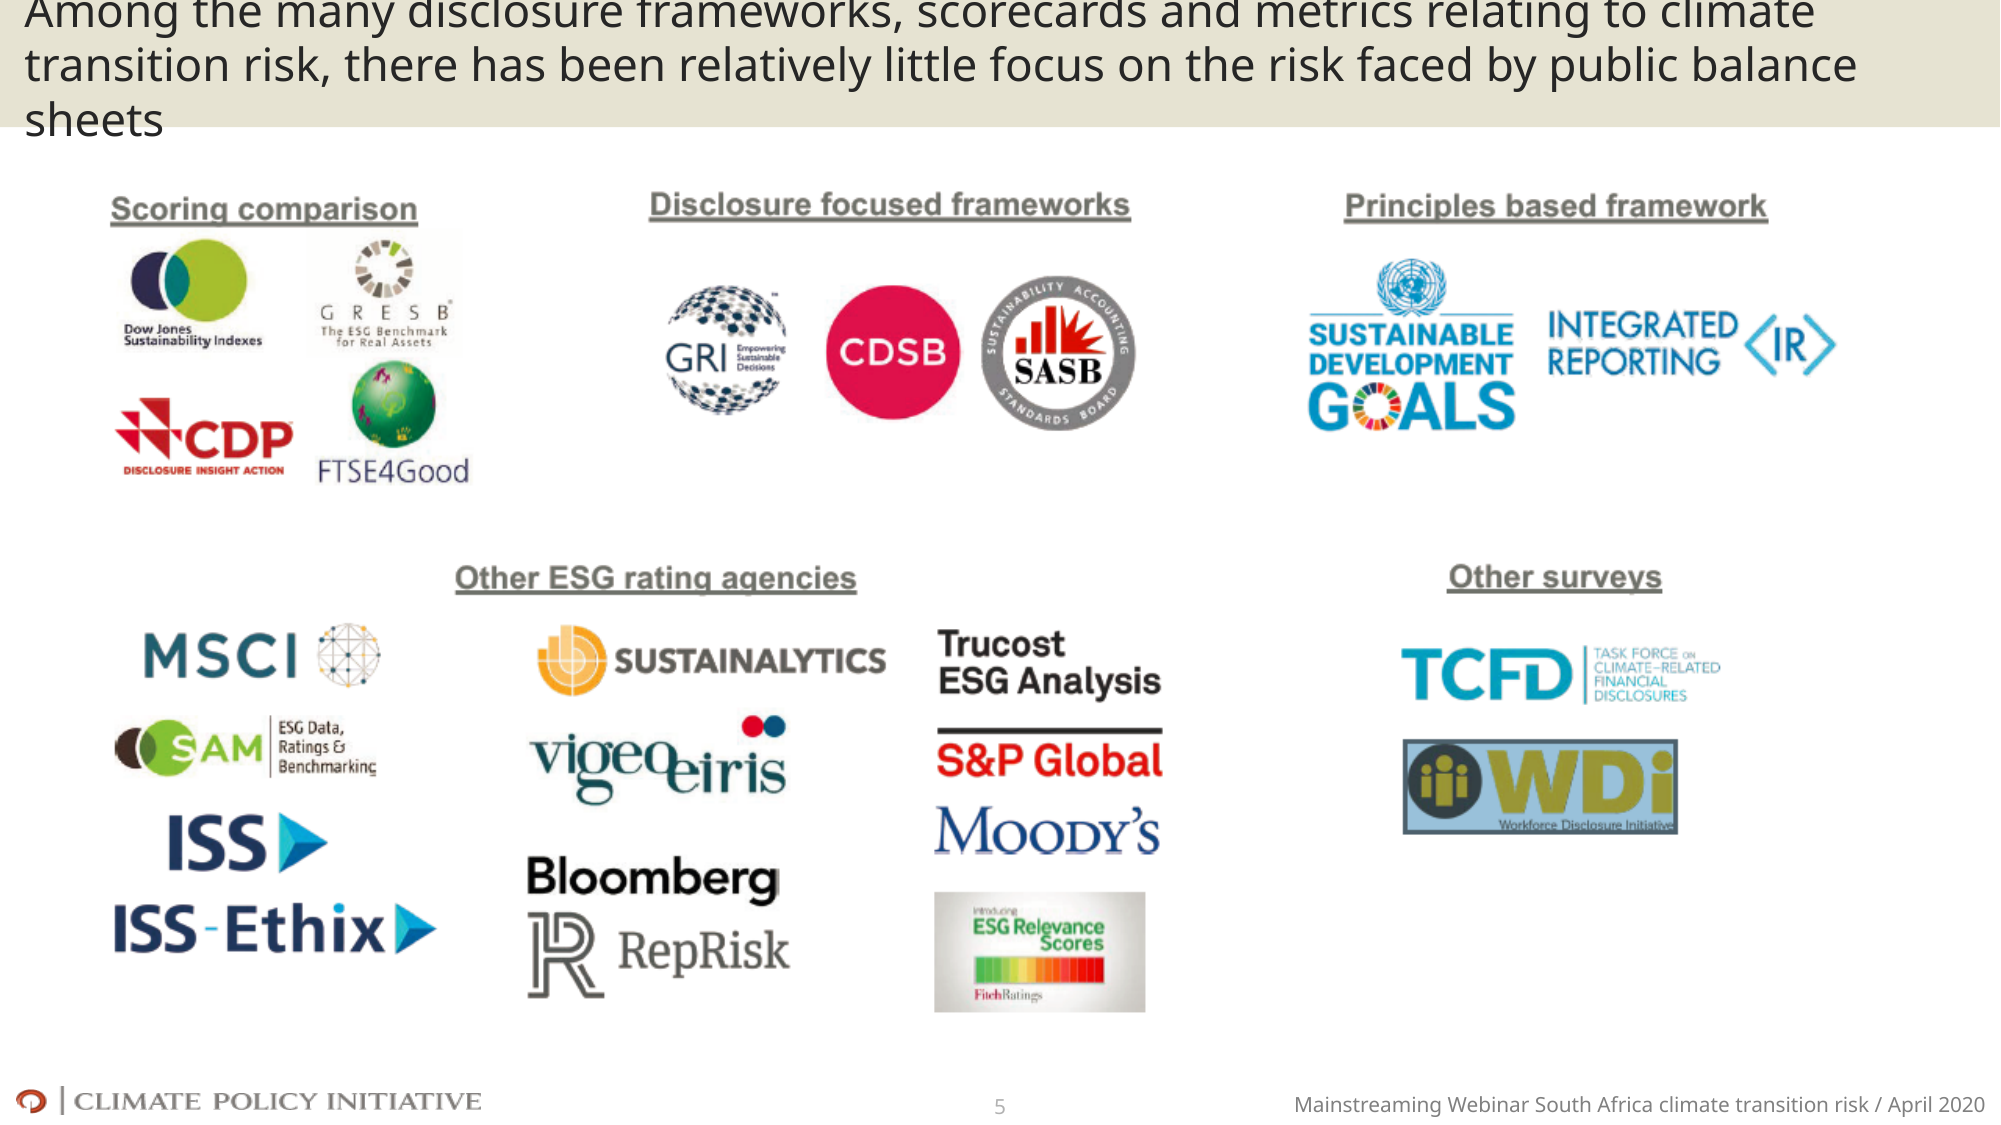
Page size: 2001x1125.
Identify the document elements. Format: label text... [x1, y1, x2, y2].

picture [87, 184, 1202, 1034]
title Among the many disclosure frameworks, scorecards and metrics relating to climate transition risk, there has been relatively little focus on the risk faced by public balance sheets [0, 0, 2000, 128]
picture [16, 1086, 481, 1115]
picture [1274, 162, 1859, 874]
slide_number 5 [766, 1089, 1234, 1125]
